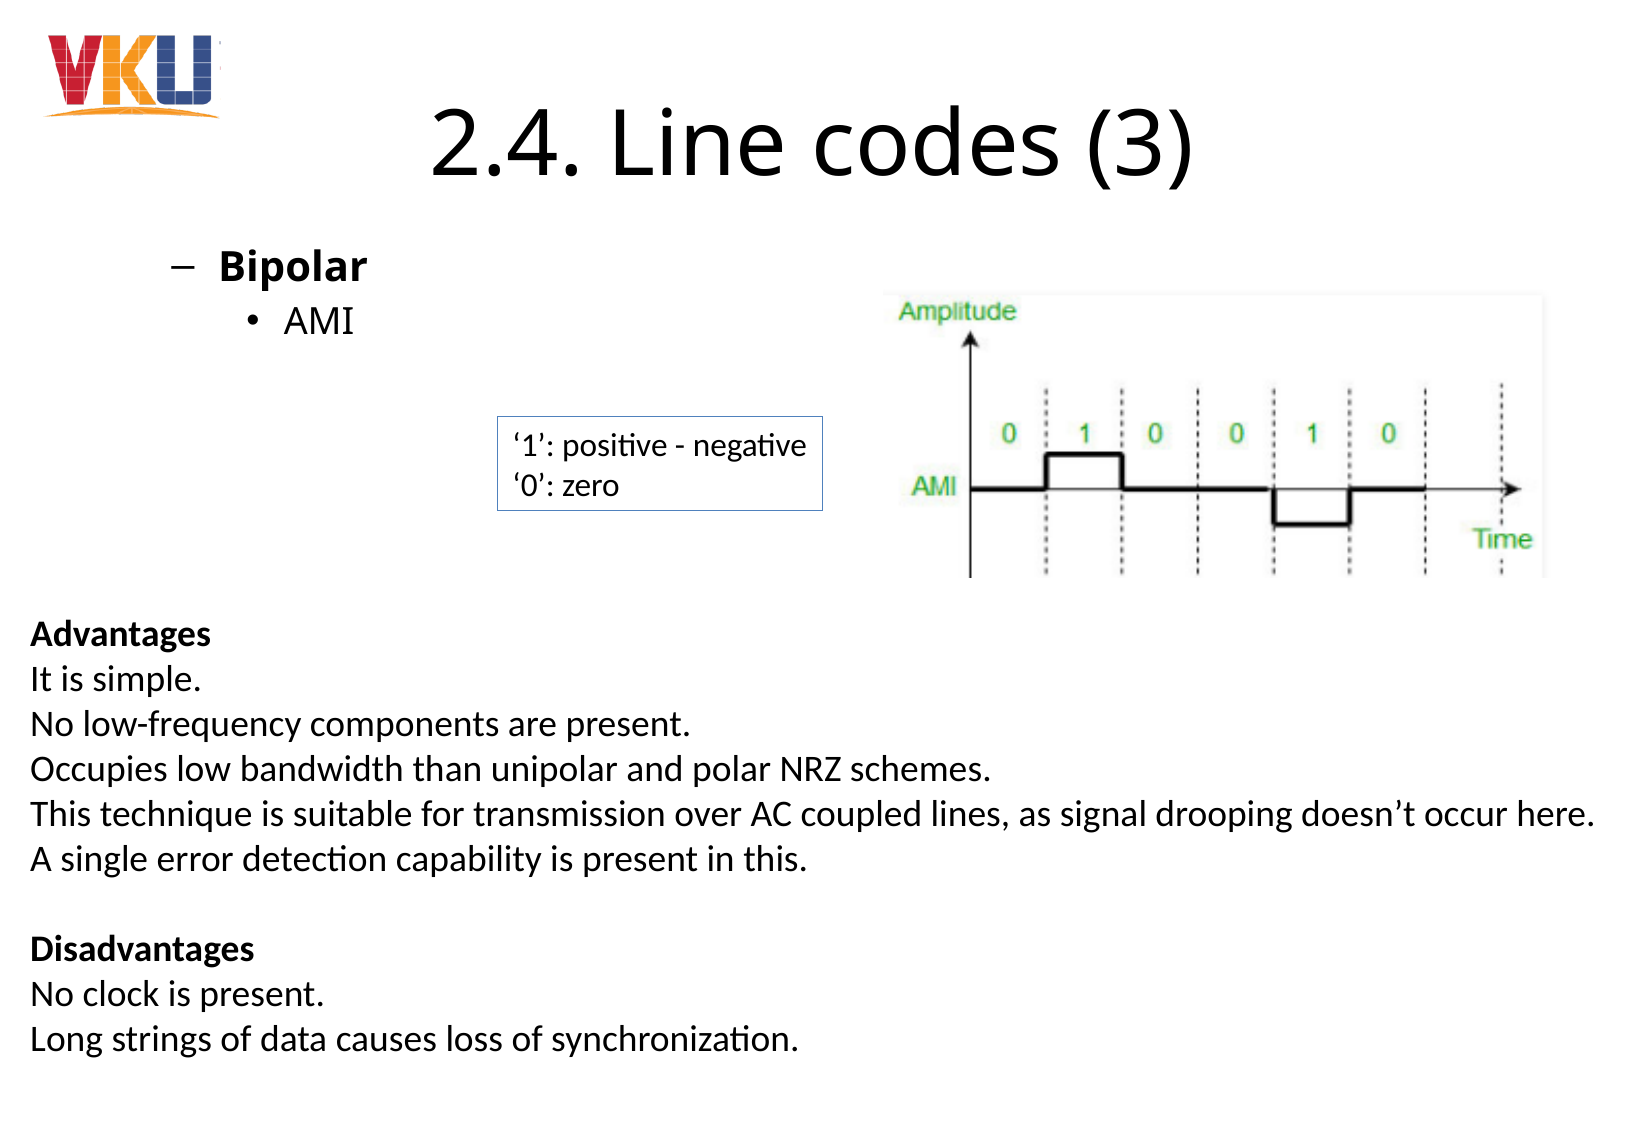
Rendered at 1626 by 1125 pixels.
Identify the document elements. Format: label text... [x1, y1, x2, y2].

picture [883, 287, 1582, 578]
list Bipolar AMI [81, 232, 1544, 601]
title 2.4. Line codes (3) [81, 45, 1544, 232]
text_box ‘1’: positive - negative ‘0’: zero [497, 416, 823, 511]
picture [32, 21, 228, 129]
text_box Advantages It is simple. No low-frequency components are present. Occupies low bandwidth than unipolar and polar NRZ schemes. This technique is suitable for transmission over AC coupled lines, as signal drooping doesn’t occur here. A single error detection capability is present in this. Disadvantages No clock is present. Long strings of data causes loss of synchronization. [15, 601, 1613, 1112]
